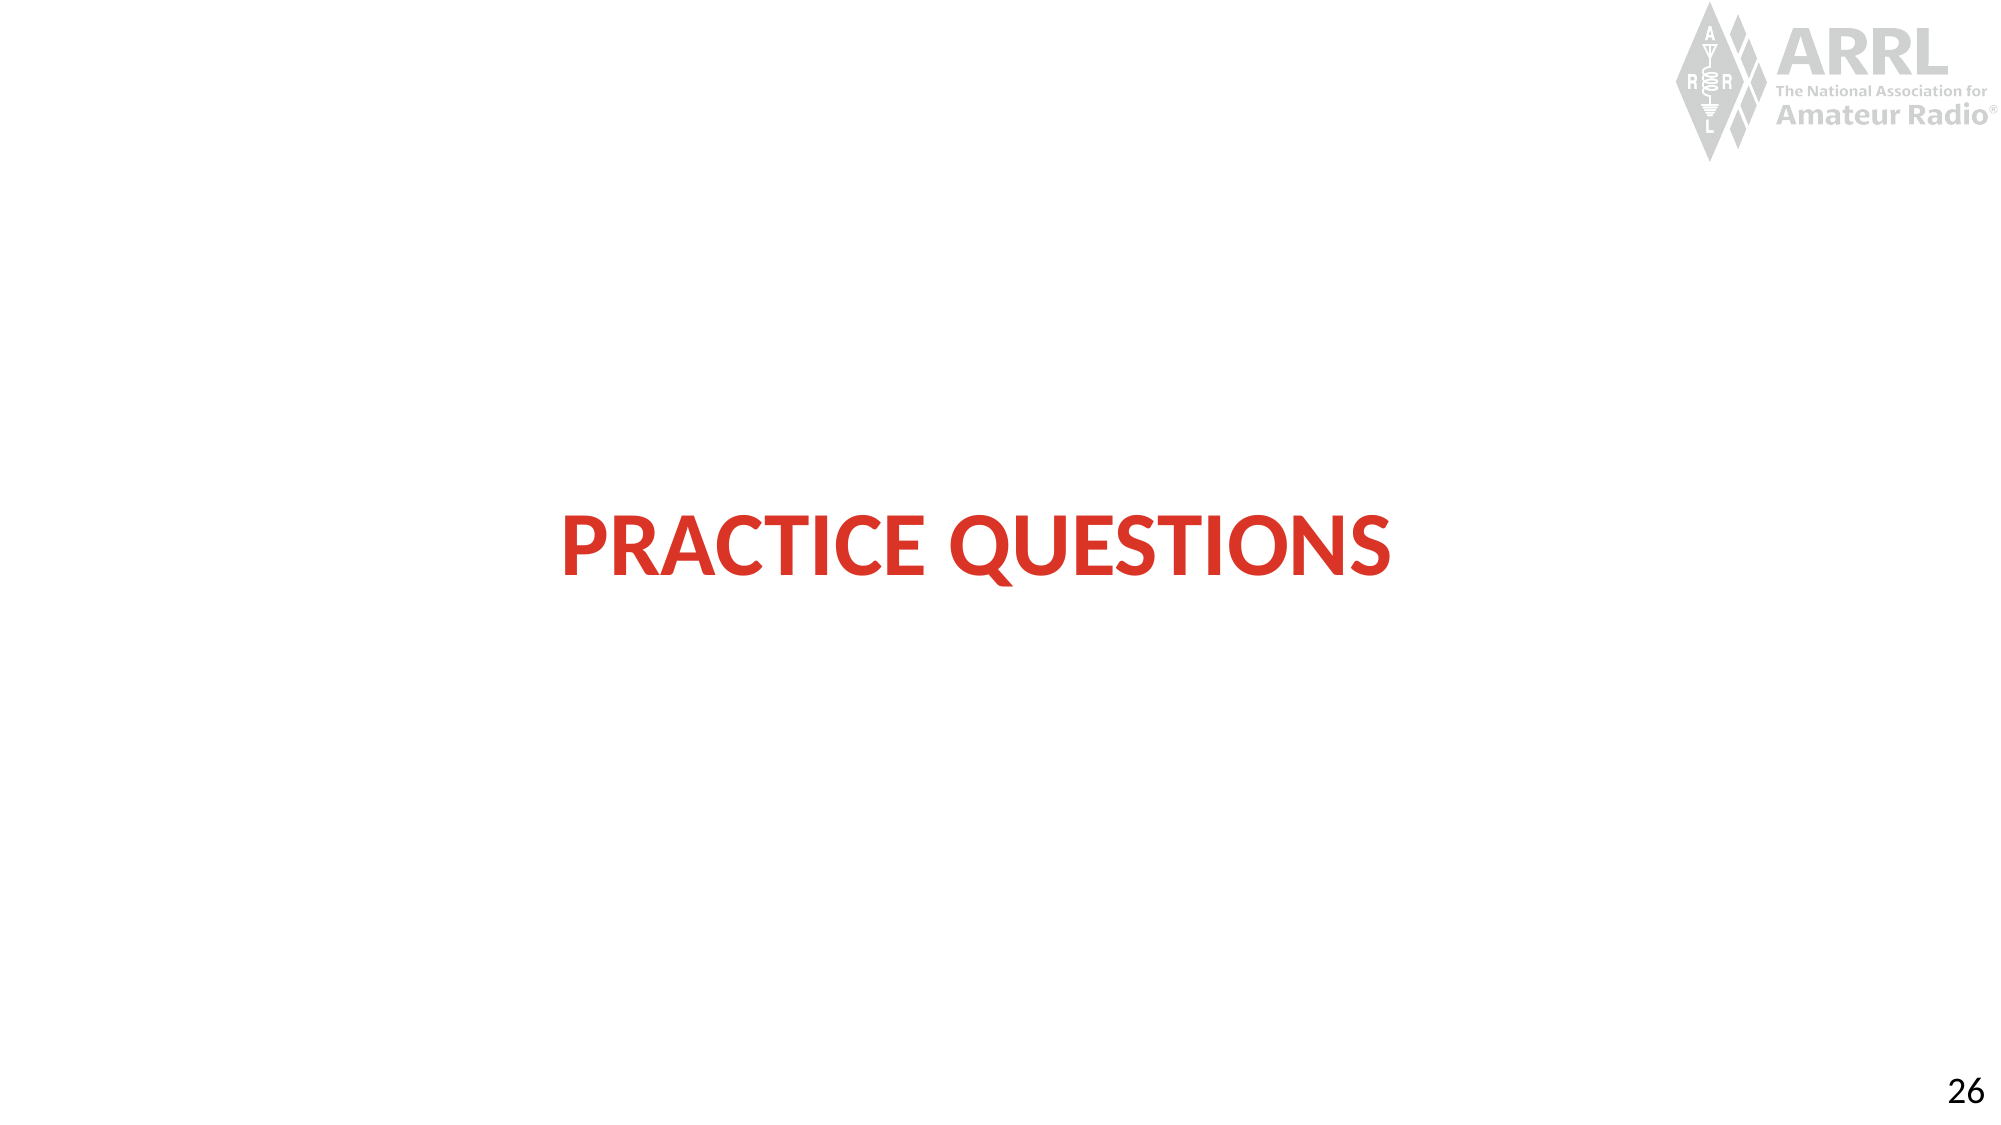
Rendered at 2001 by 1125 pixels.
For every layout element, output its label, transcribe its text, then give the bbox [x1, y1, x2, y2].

title PRACTICE QUESTIONS [114, 437, 1840, 655]
picture [1674, 0, 2000, 164]
